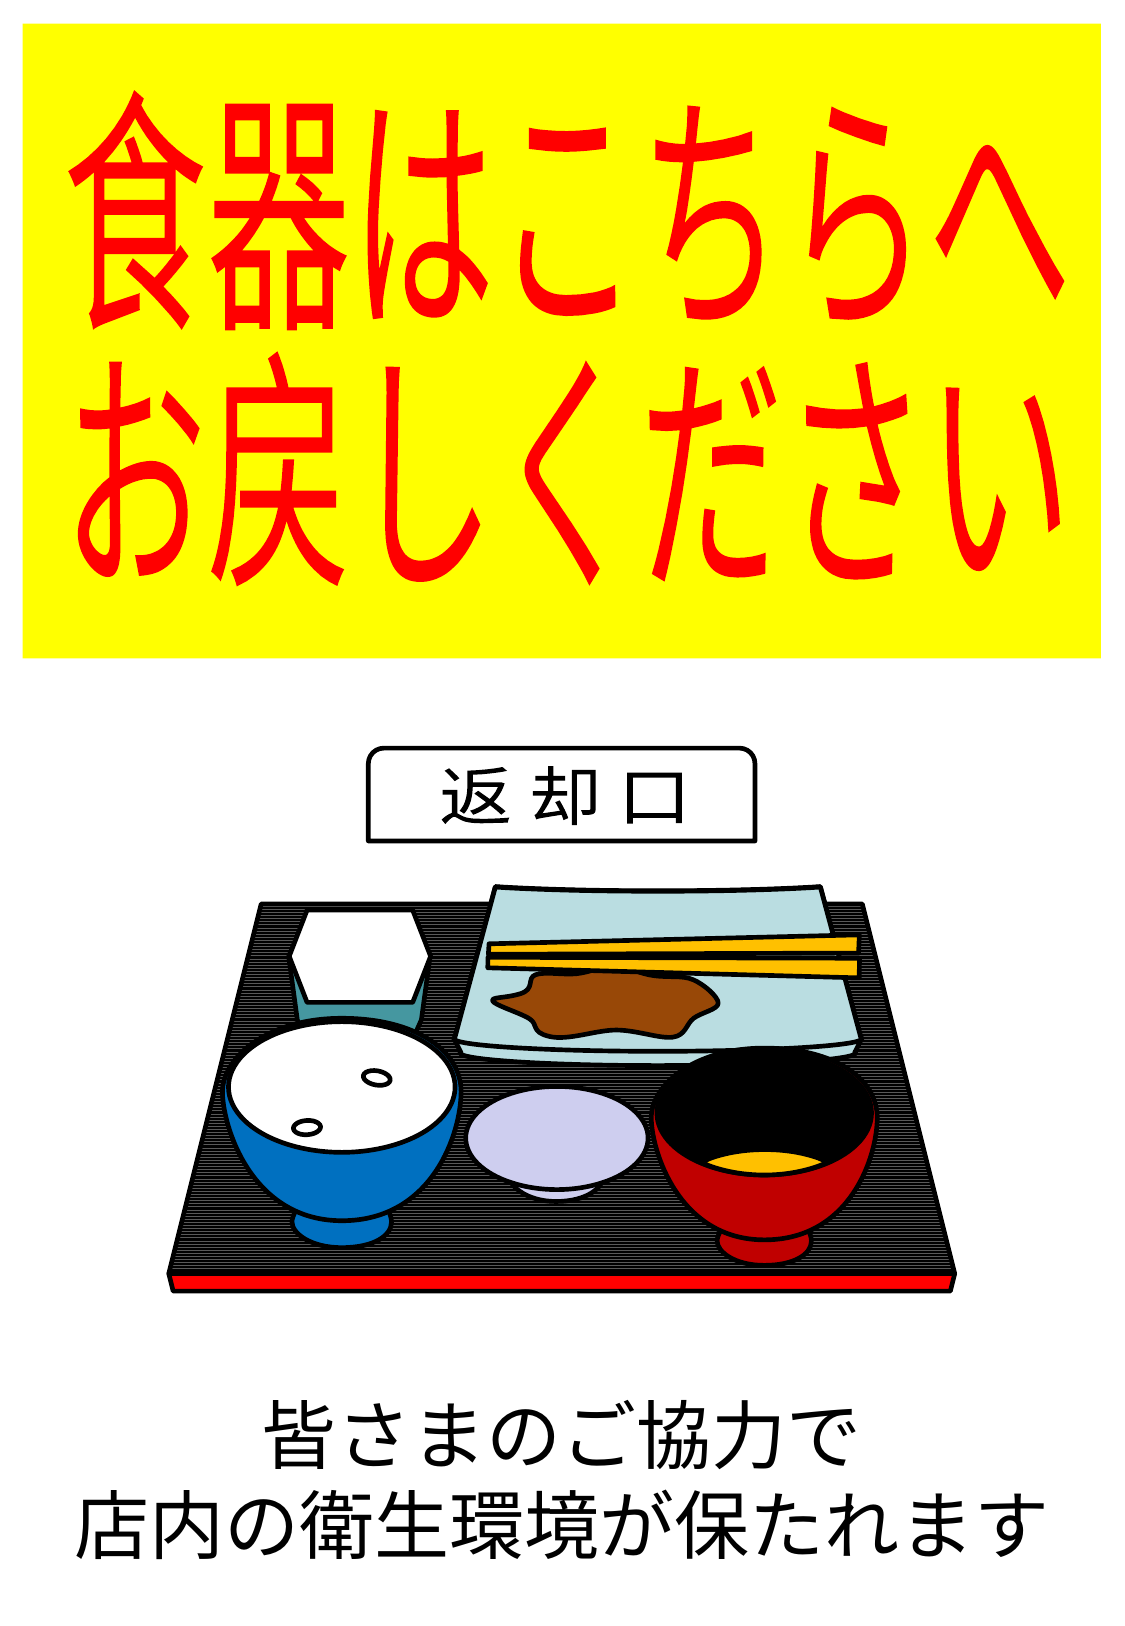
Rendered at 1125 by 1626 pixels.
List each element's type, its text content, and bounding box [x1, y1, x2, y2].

text_box [20, 21, 1103, 660]
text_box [168, 747, 955, 1292]
text_box 皆さまのご協力で 店内の衛生環境が保たれます [59, 1380, 1064, 1576]
